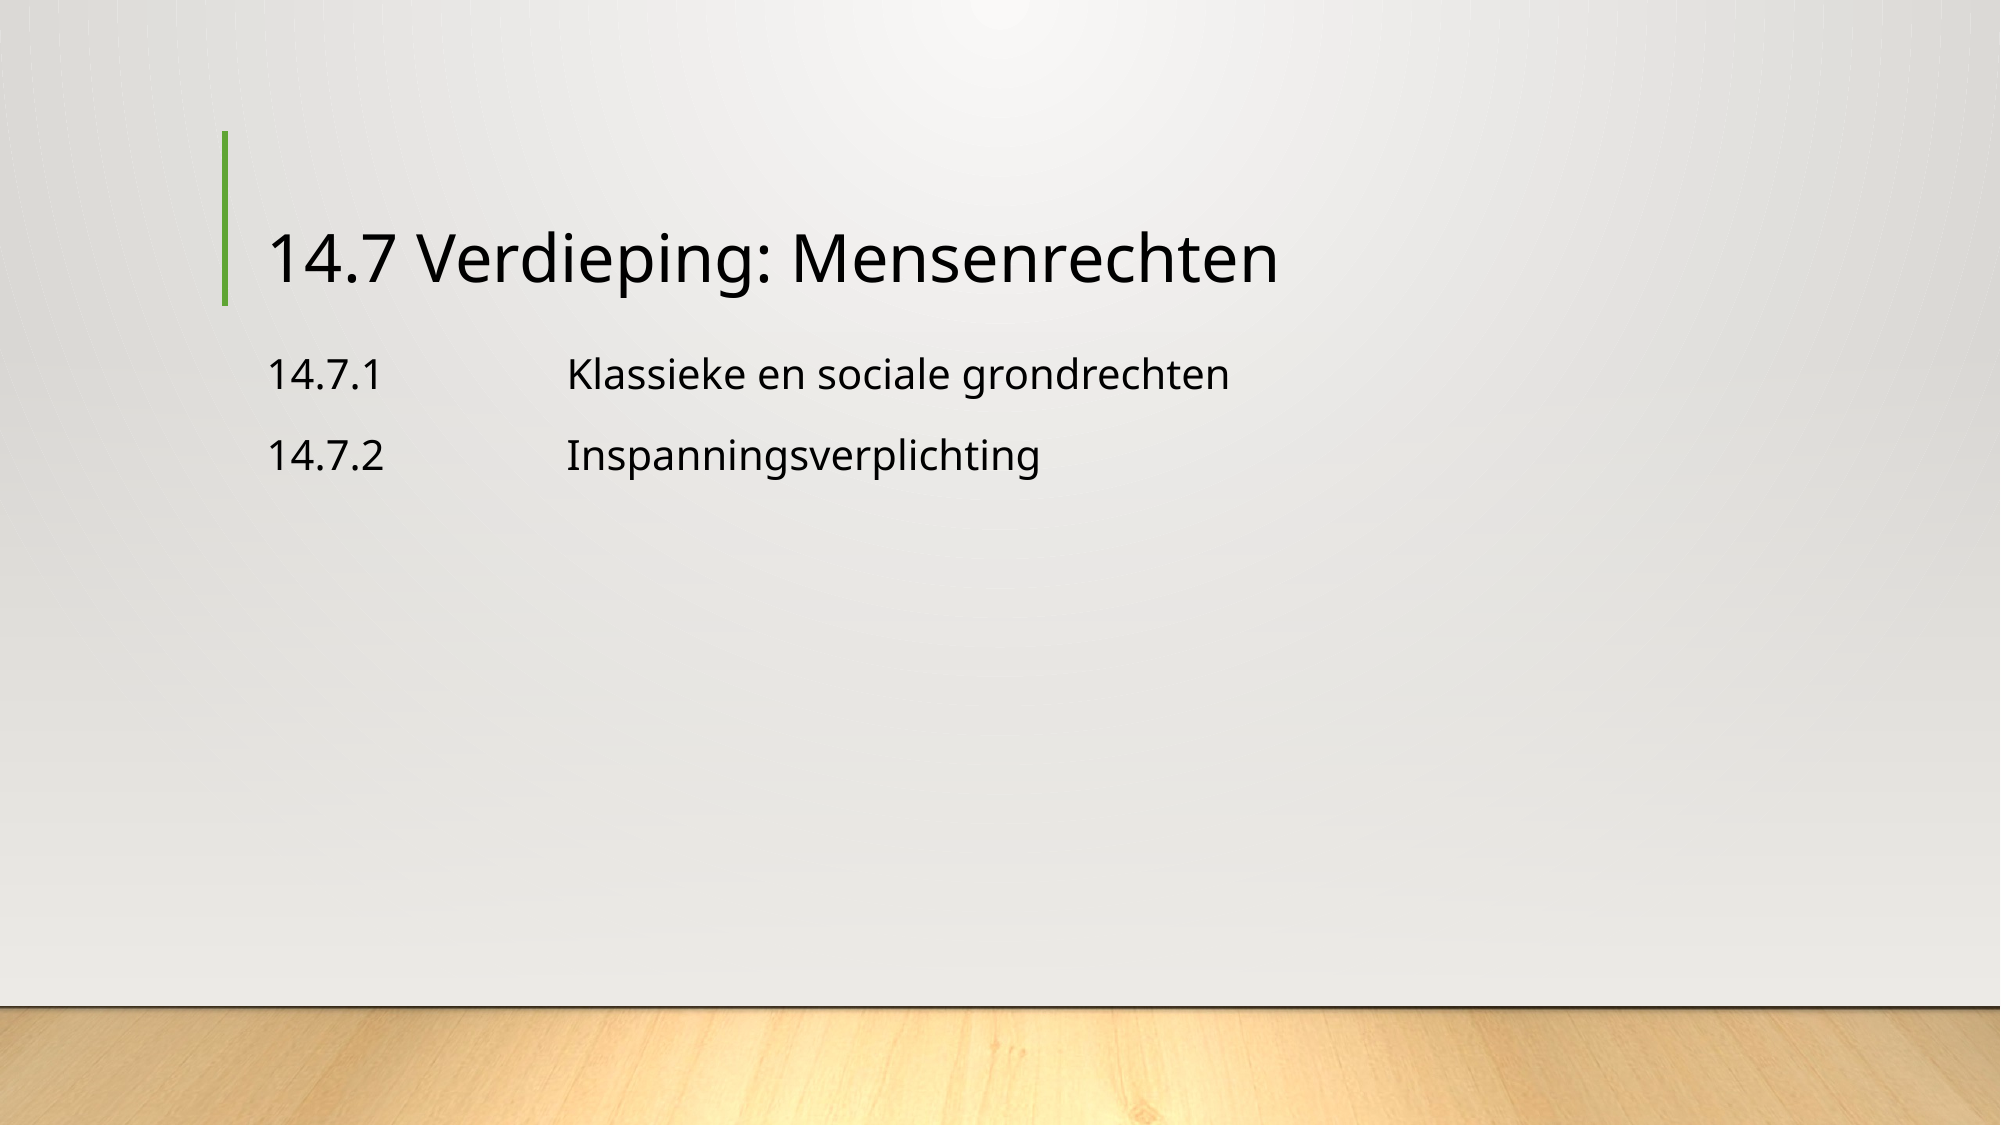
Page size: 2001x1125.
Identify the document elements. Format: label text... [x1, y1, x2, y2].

list 14.7.1 Klassieke en sociale grondrechten 14.7.2 Inspanningsverplichting [251, 330, 1814, 897]
title 14.7 Verdieping: Mensenrechten [251, 131, 1814, 305]
picture [0, 1006, 2000, 1125]
